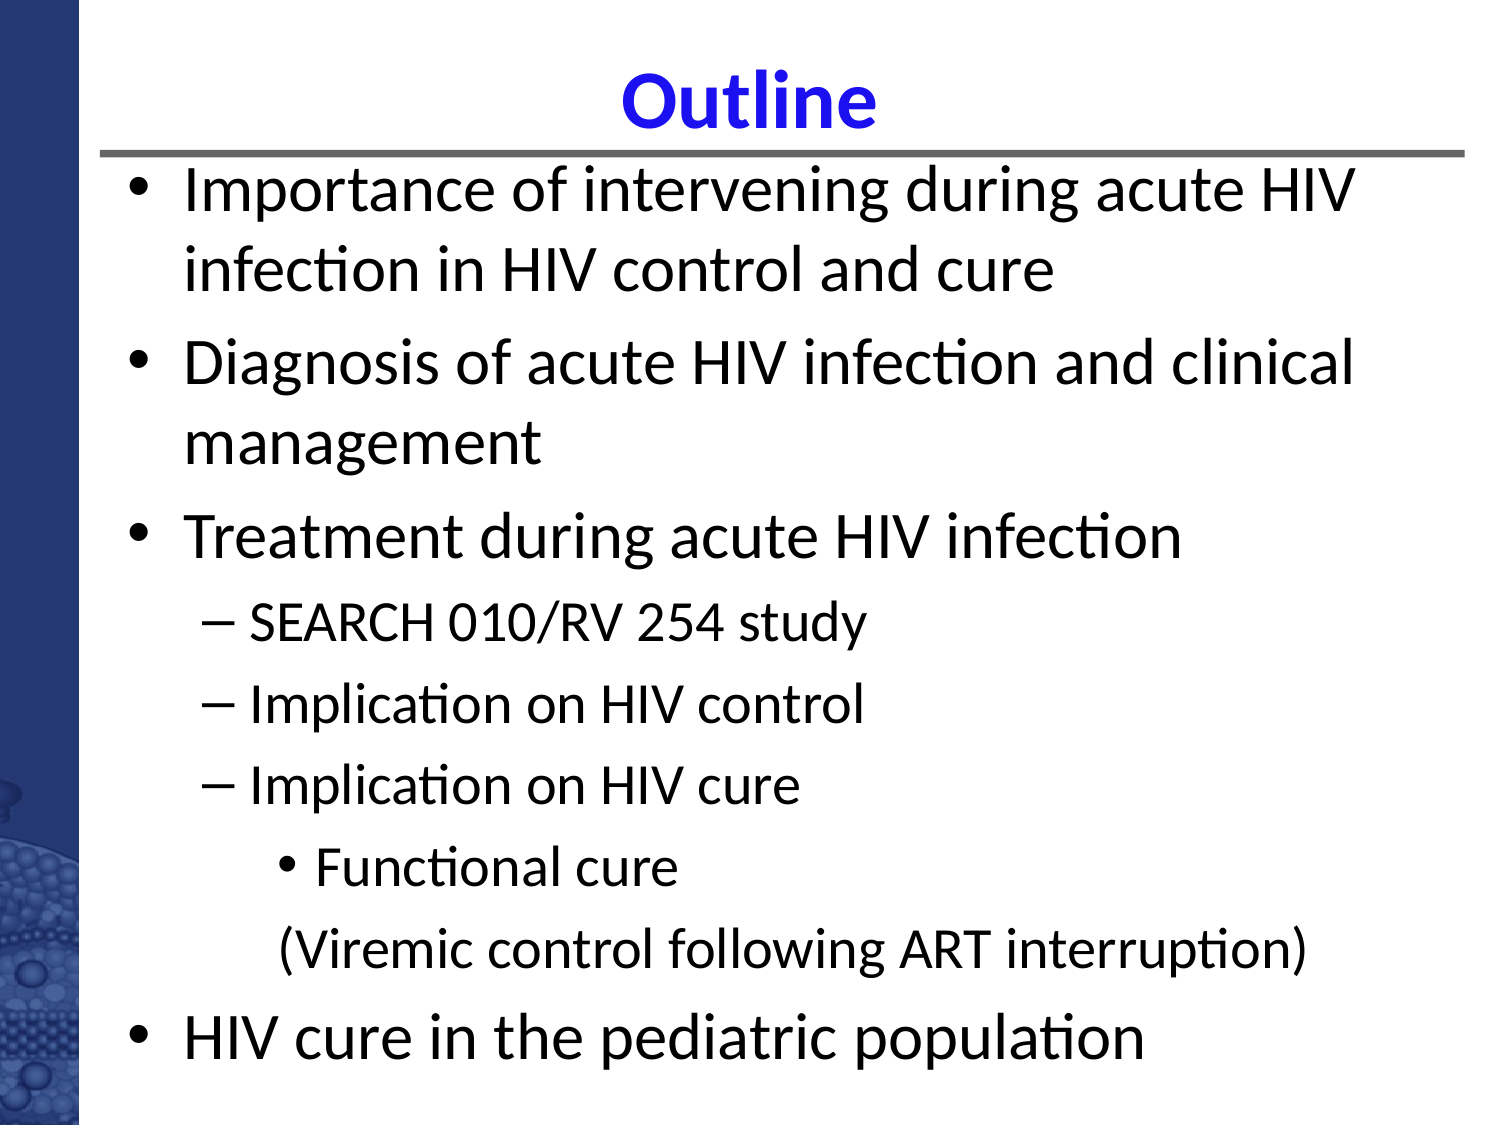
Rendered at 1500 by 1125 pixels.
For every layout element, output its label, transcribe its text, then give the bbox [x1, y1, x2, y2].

title Outline [75, 37, 1425, 225]
picture [0, 0, 79, 1125]
list Importance of intervening during acute HIV infection in HIV control and cure Diagnosis of acute HIV infection and clinical management Treatment during acute HIV infection SEARCH 010/RV 254 study Implication on HIV control Implication on HIV cure Functional cure (Viremic control following ART interruption) HIV cure in the pediatric population [112, 137, 1463, 1075]
